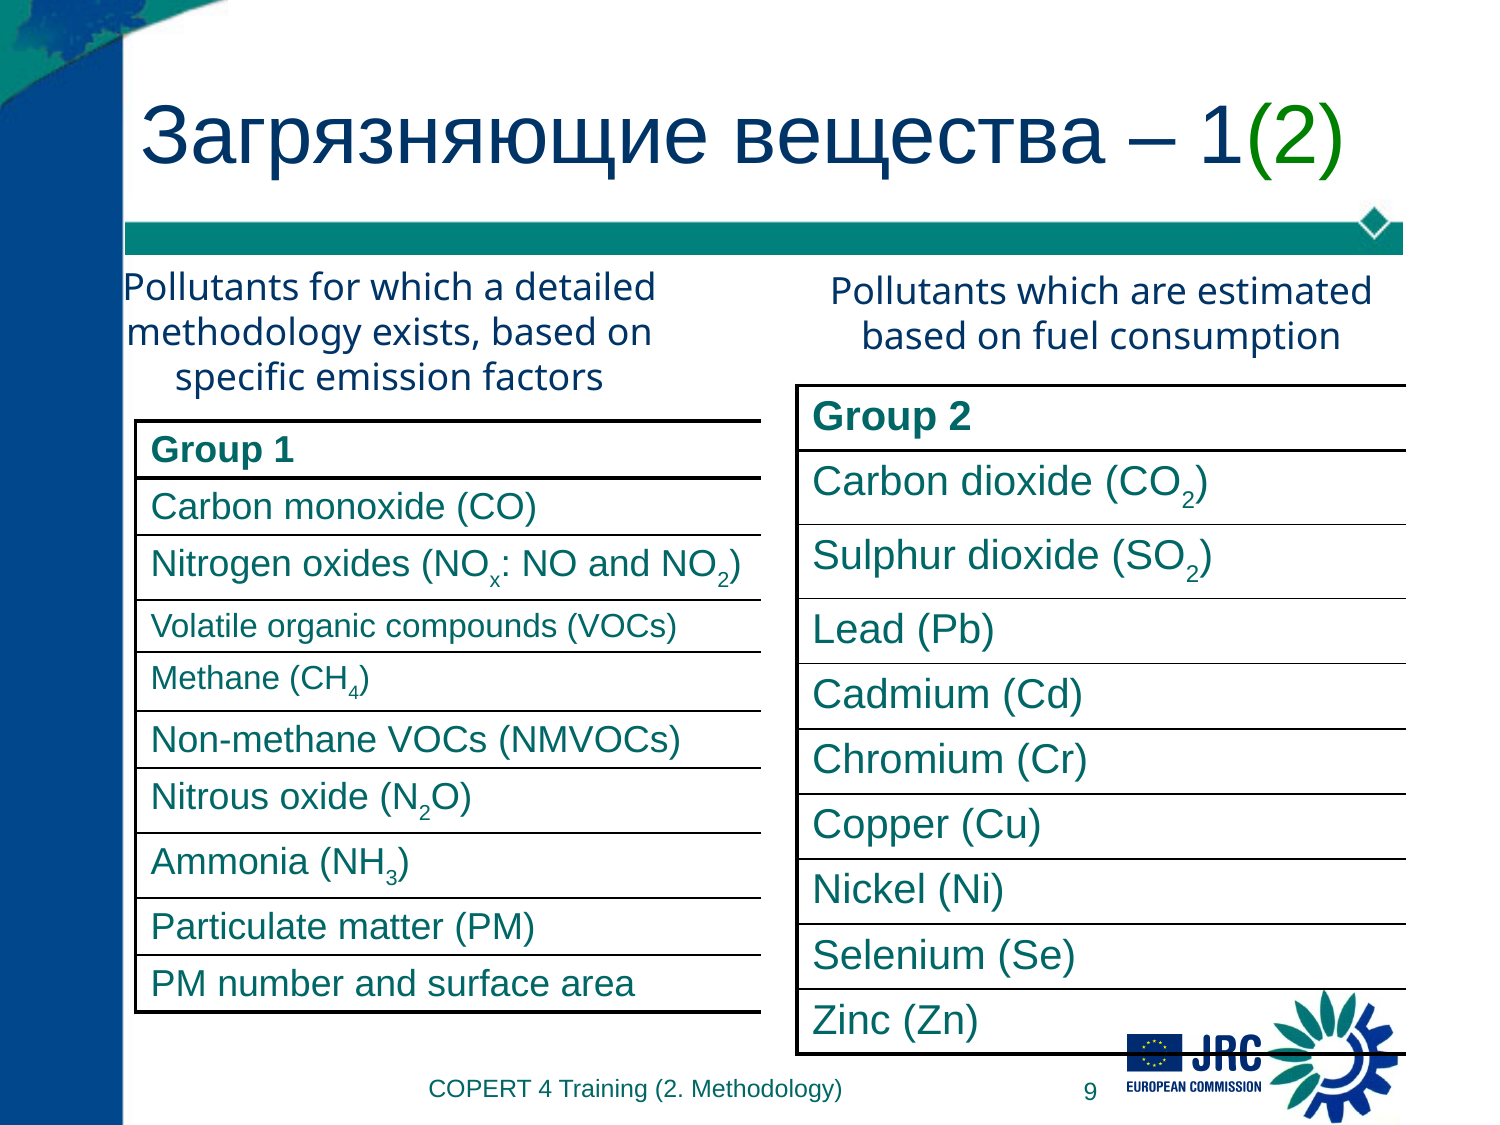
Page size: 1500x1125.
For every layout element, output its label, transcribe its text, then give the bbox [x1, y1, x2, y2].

table_cell Carbon dioxide (CO2) [799, 452, 1406, 524]
table_cell Particulate matter (PM) [137, 899, 761, 954]
table_cell Copper (Cu) [799, 795, 1406, 858]
table_cell Volatile organic compounds (VOCs) [137, 601, 761, 651]
table_cell Cadmium (Cd) [799, 664, 1406, 728]
table_cell Zinc (Zn) [799, 990, 1406, 1052]
table_cell Lead (Pb) [799, 599, 1406, 663]
table_cell Carbon monoxide (CO) [137, 480, 761, 534]
footer COPERT 4 Training (2. Methodology) [324, 1062, 948, 1110]
table_cell Methane (CH4) [137, 653, 761, 710]
table_header Group 2 [799, 387, 1406, 449]
picture [1262, 1056, 1400, 1125]
table_cell Sulphur dioxide (SO2) [799, 525, 1406, 598]
table_header Group 1 [137, 423, 761, 476]
table_cell Non-methane VOCs (NMVOCs) [137, 712, 761, 767]
table_cell Chromium (Cr) [799, 730, 1406, 793]
text_box Pollutants for which a detailed methodology exists, based on specific emission factors [100, 255, 680, 406]
title Загрязняющие вещества – 1(2) [124, 33, 1401, 188]
picture [1127, 1056, 1261, 1092]
table_cell PM number and surface area [137, 956, 761, 1010]
slide_number 9 [987, 1062, 1113, 1113]
table_cell Selenium (Se) [799, 925, 1406, 988]
table_cell Nitrous oxide (N2O) [137, 769, 761, 832]
table_cell Nickel (Ni) [799, 860, 1406, 923]
picture [0, 0, 1403, 1125]
table_cell Ammonia (NH3) [137, 834, 761, 897]
text_box Pollutants which are estimated based on fuel consumption [812, 259, 1392, 365]
table_cell Nitrogen oxides (NOx: NO and NO2) [137, 536, 761, 599]
